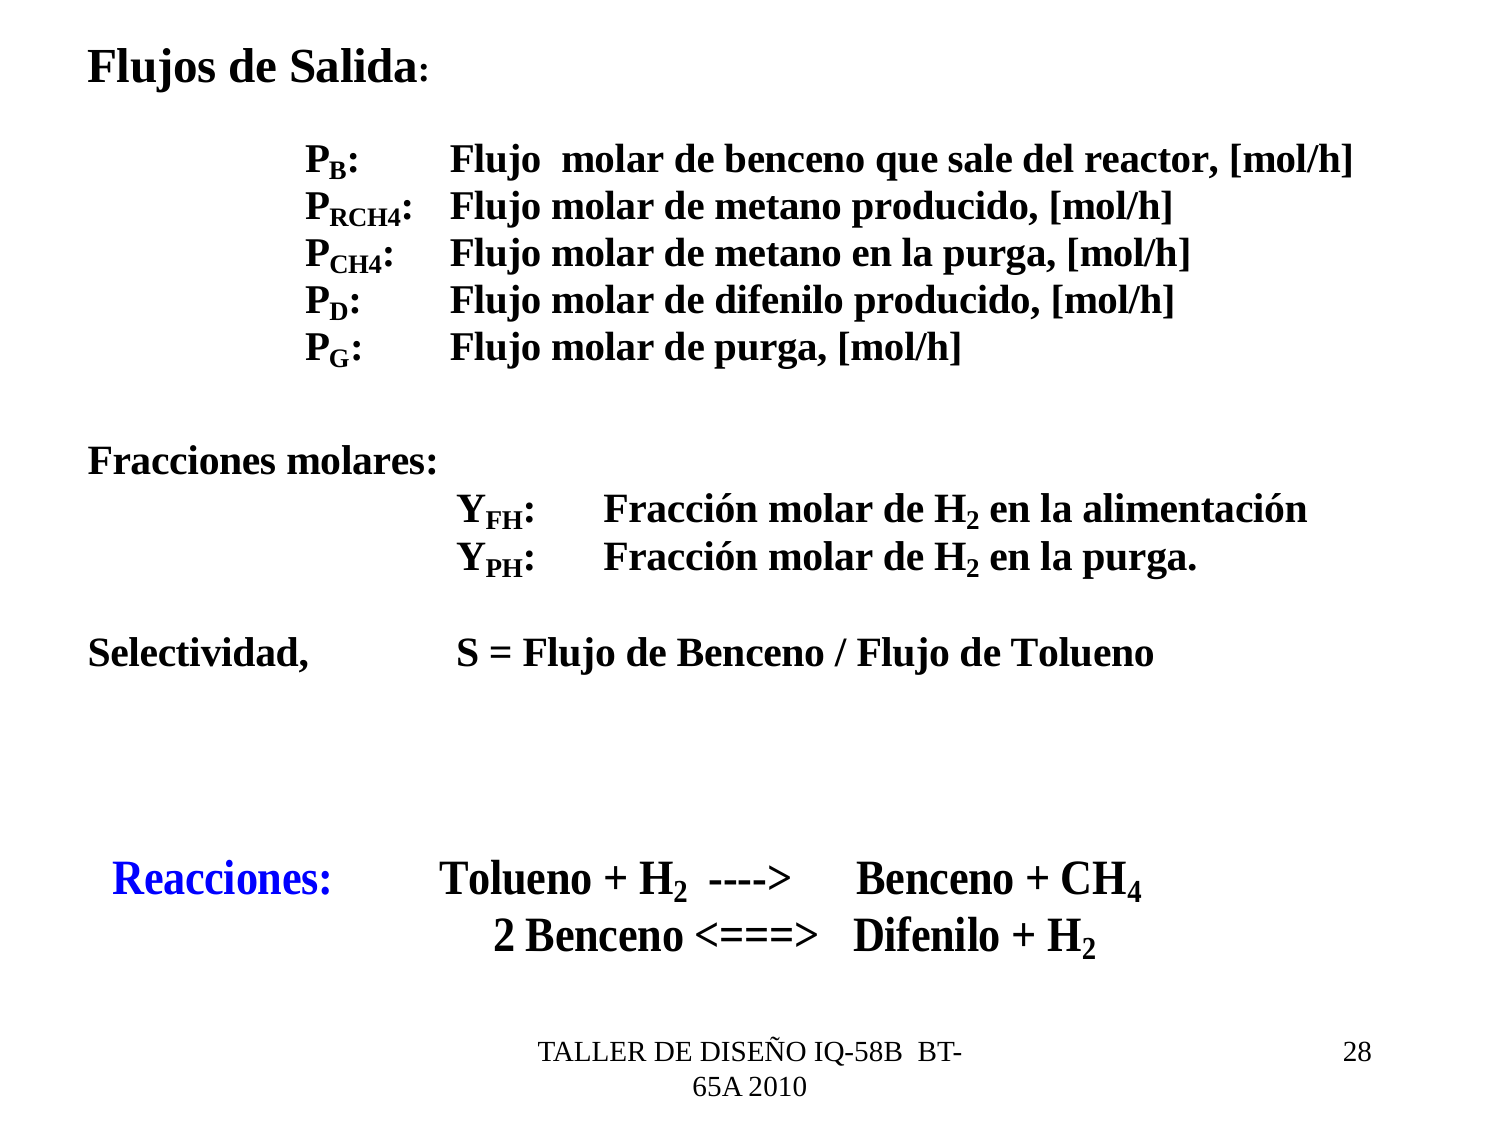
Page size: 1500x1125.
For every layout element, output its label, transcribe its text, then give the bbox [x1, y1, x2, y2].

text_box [87, 437, 1400, 809]
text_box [87, 37, 1438, 374]
slide_number 28 [1074, 1033, 1388, 1101]
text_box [112, 849, 1500, 1022]
footer TALLER DE DISEÑO IQ-58B BT-65A 2010 [512, 1033, 988, 1101]
